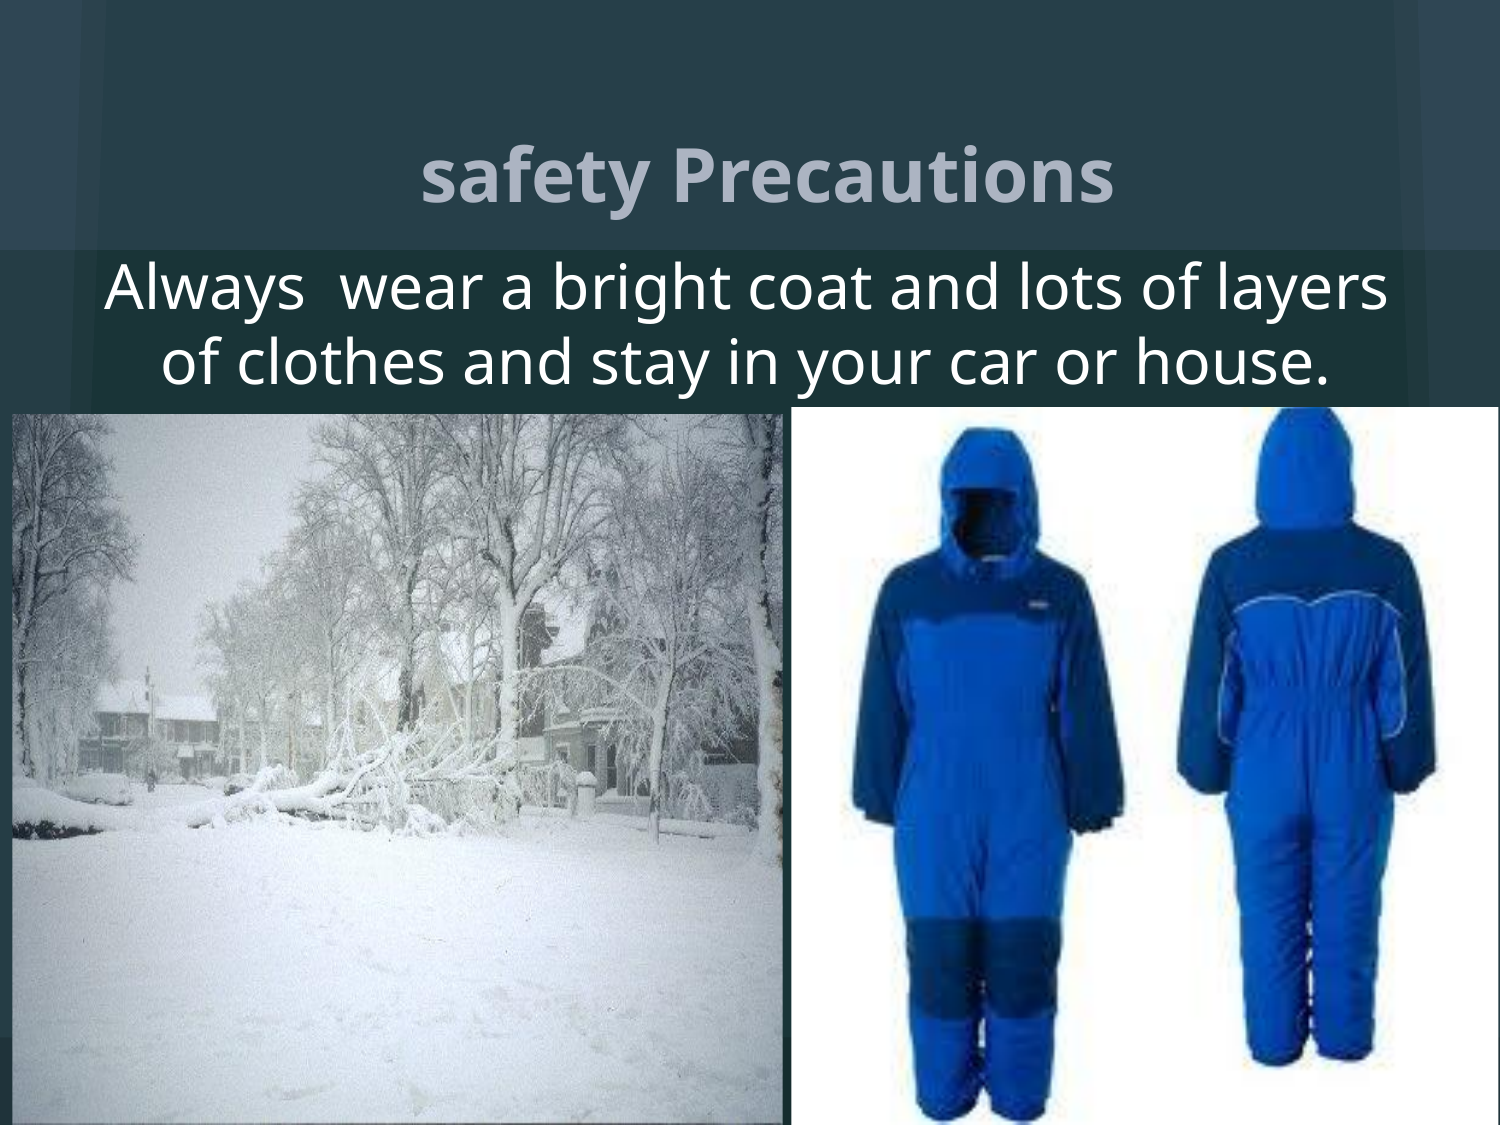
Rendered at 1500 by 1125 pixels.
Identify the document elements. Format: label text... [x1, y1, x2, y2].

text_box [12, 414, 783, 1125]
title safety Precautions [75, 14, 1425, 233]
text_box [791, 407, 1499, 1125]
list Always wear a bright coat and lots of layers of clothes and stay in your car or house. [89, 232, 1440, 901]
